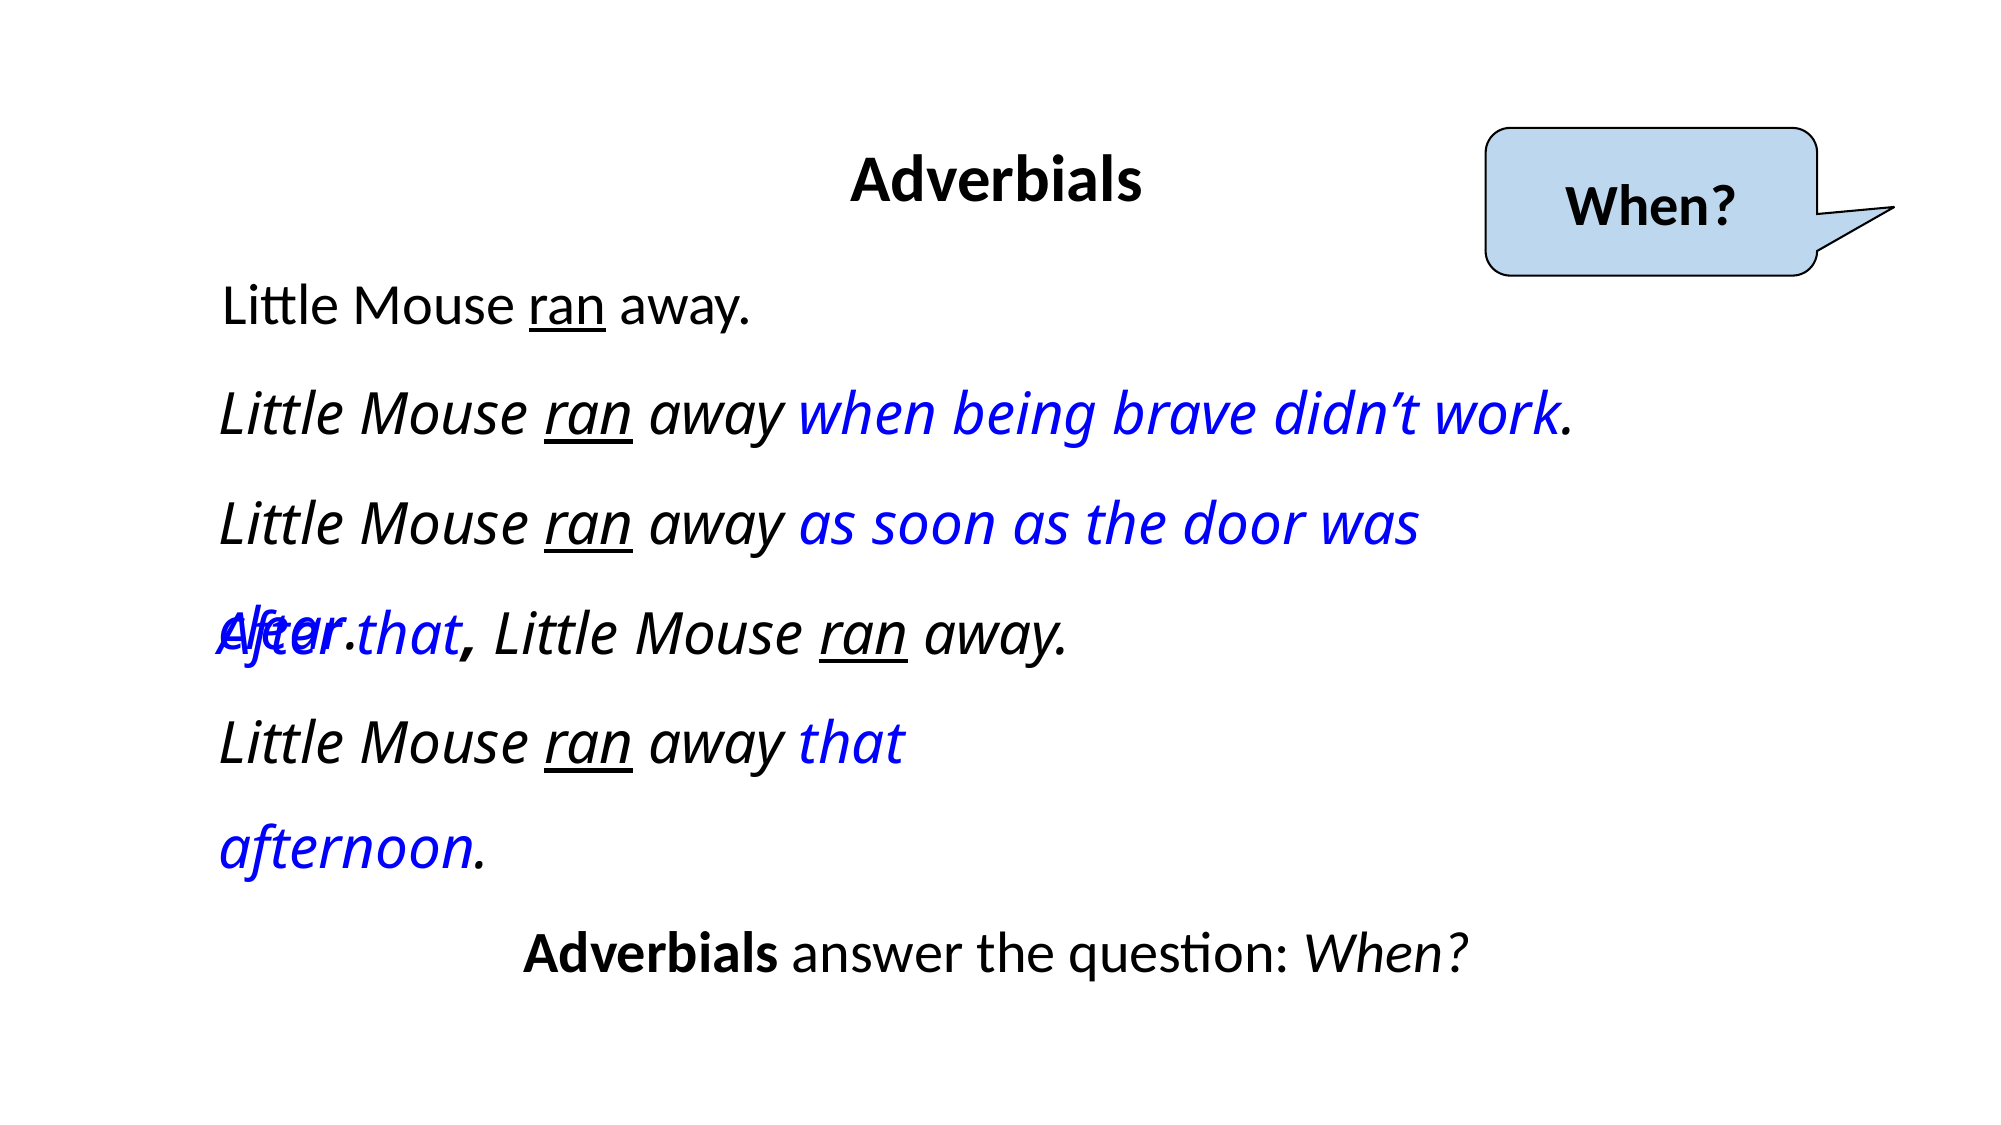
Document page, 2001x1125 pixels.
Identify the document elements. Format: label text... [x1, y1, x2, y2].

text_box Little Mouse ran away that afternoon. [204, 663, 1160, 888]
text_box Little Mouse ran away when being brave didn’t work. [204, 334, 1602, 454]
text_box Adverbials answer the question: When? [470, 906, 1523, 992]
text_box Little Mouse ran away as soon as the door was clear. [204, 443, 1486, 669]
text_box After that, Little Mouse ran away. [204, 553, 1332, 674]
text_box Little Mouse ran away. [207, 223, 768, 334]
text_box When? [1484, 126, 1895, 277]
text_box Adverbials [835, 127, 1159, 223]
